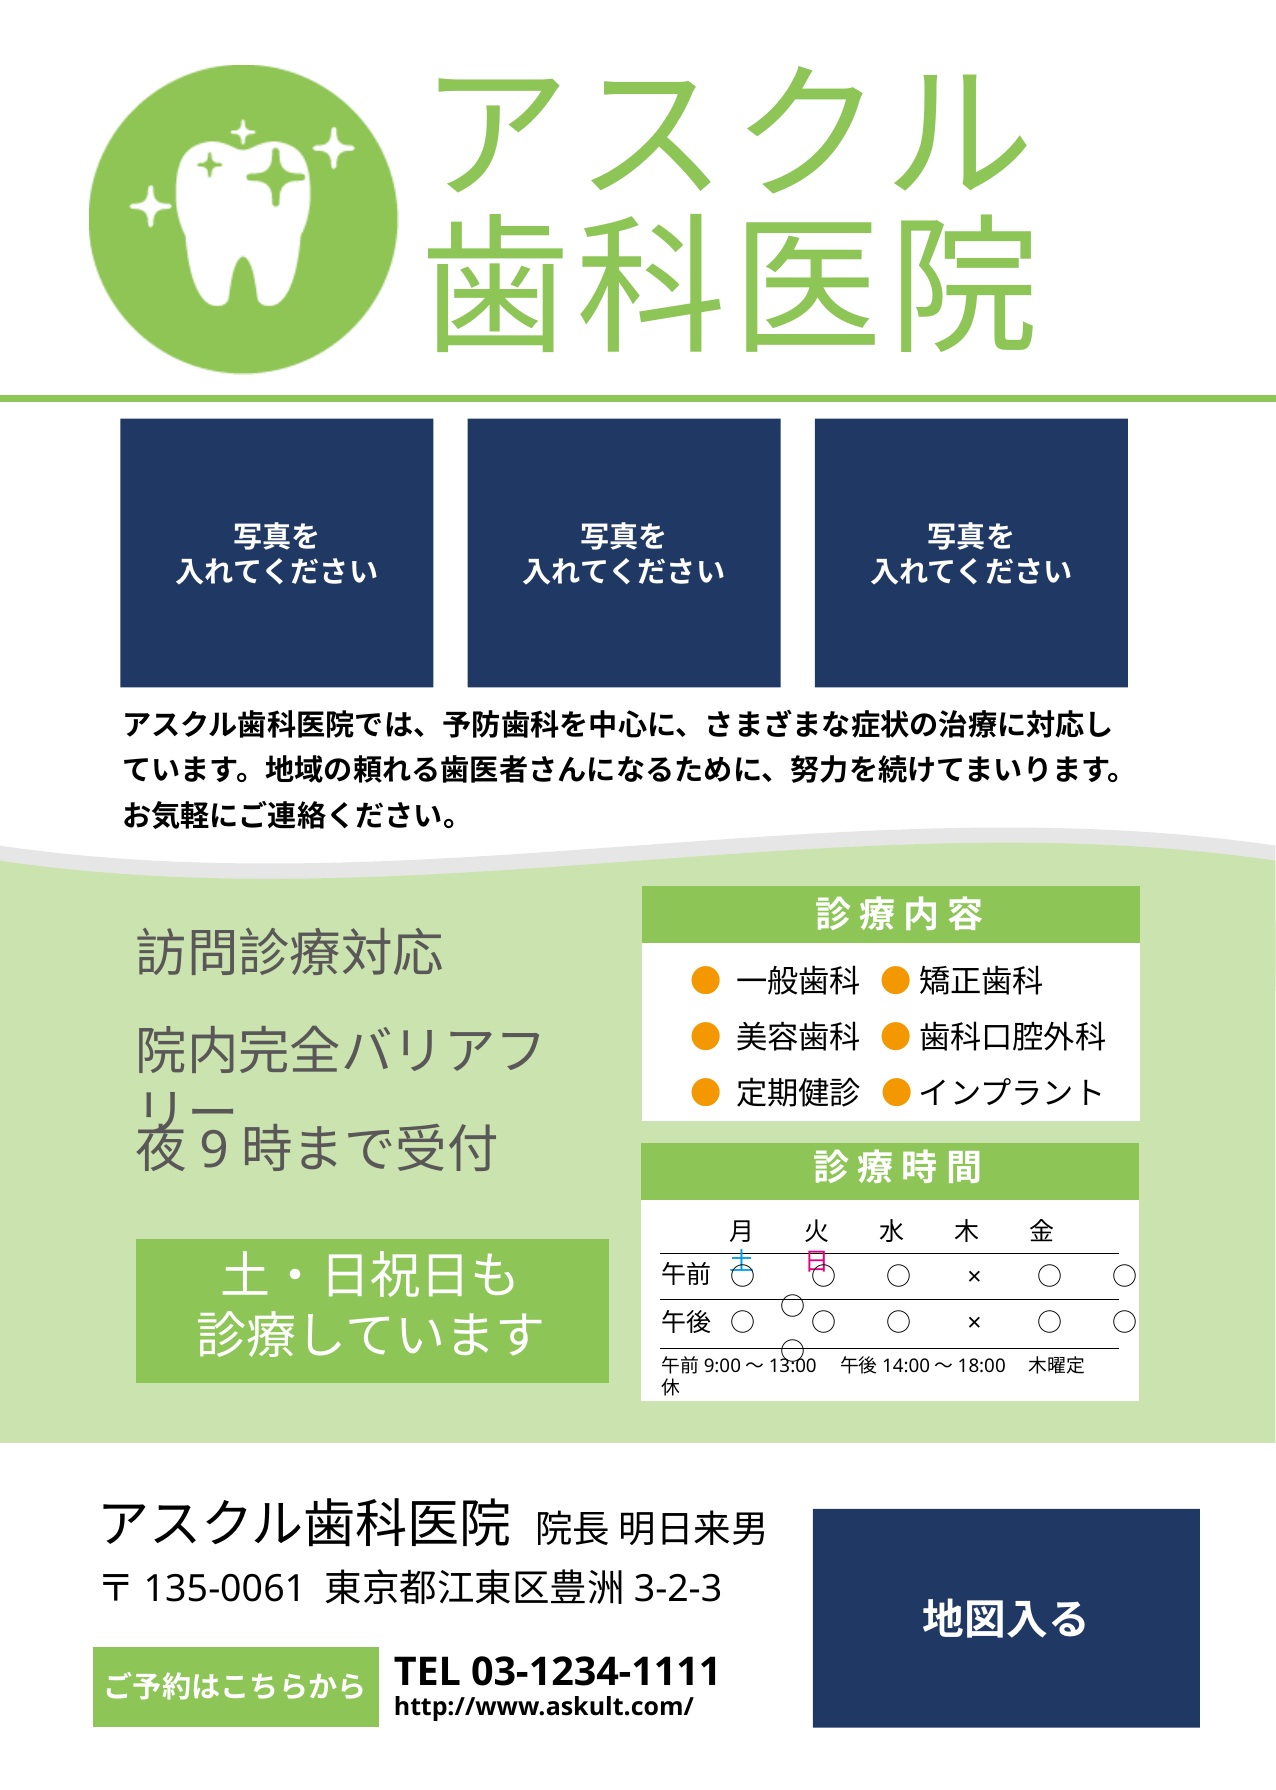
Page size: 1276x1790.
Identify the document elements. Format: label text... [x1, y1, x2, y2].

text_box アスクル歯科医院 院長 明日来男 [82, 1482, 785, 1560]
text_box 写真を 入れてください [467, 418, 782, 688]
picture [92, 1647, 380, 1728]
text_box アスクル歯科医院では、予防歯科を中心に、さまざまな症状の治療に対応しています。地域の頼れる歯医者さんになるために、努力を続けてまいります。お気軽にご連絡ください。 [107, 687, 1137, 826]
text_box アスクル歯科医院 [405, 58, 1137, 379]
text_box 〒135-0061 東京都江東区豊洲3-2-3 [82, 1556, 756, 1616]
text_box 写真を 入れてください [814, 418, 1129, 688]
text_box ご予約はこちらから [87, 1660, 92, 1711]
picture [89, 65, 399, 375]
picture [0, 826, 1276, 1443]
text_box TEL 03-1234-1111 http://www.askult.com/ [379, 1643, 759, 1729]
text_box 地図入る [812, 1508, 1201, 1729]
picture [0, 395, 1276, 402]
text_box 写真を 入れてください [119, 418, 434, 688]
